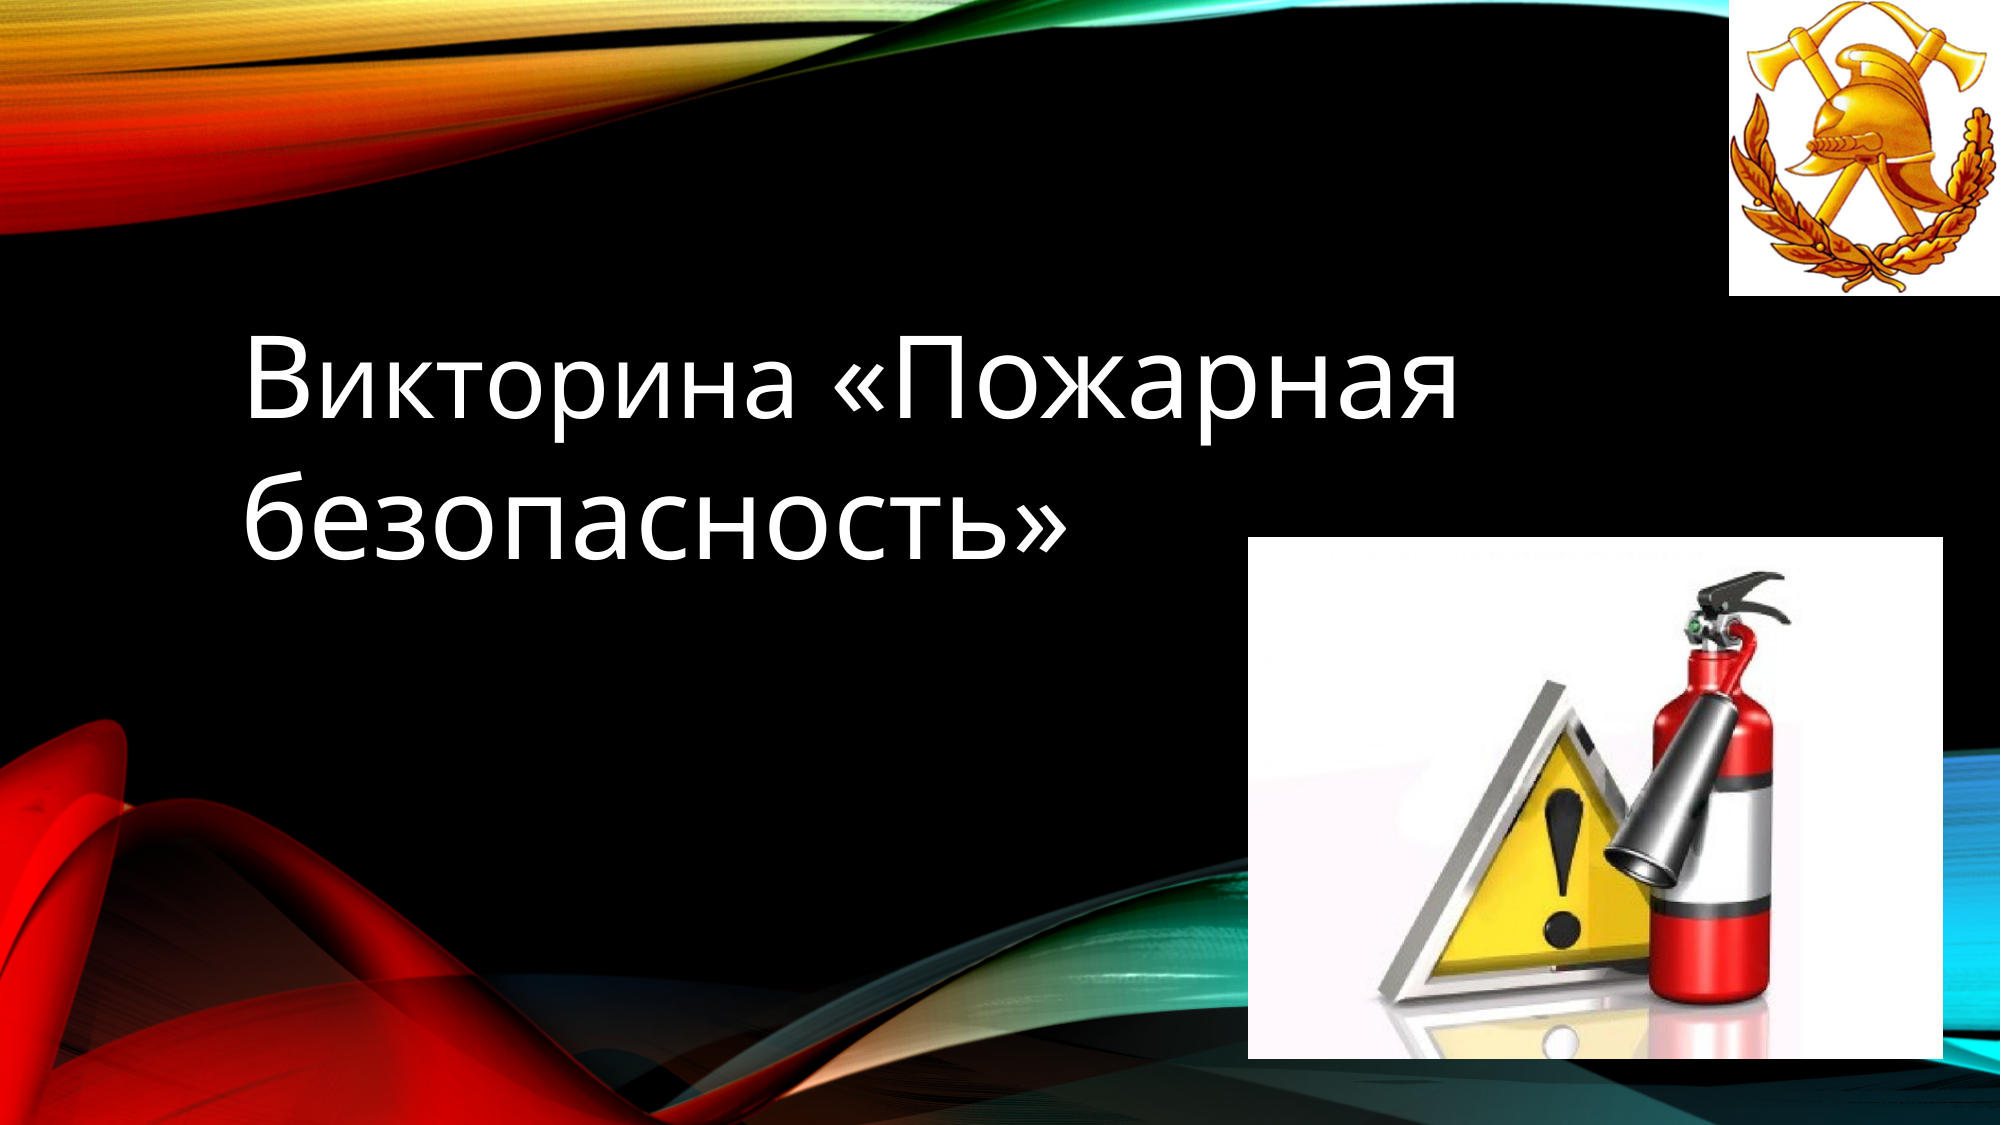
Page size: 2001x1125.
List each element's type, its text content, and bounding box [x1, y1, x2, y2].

title Викторина «Пожарная безопасность» [225, 295, 1775, 596]
picture [0, 537, 2000, 1125]
picture [0, 0, 2000, 296]
